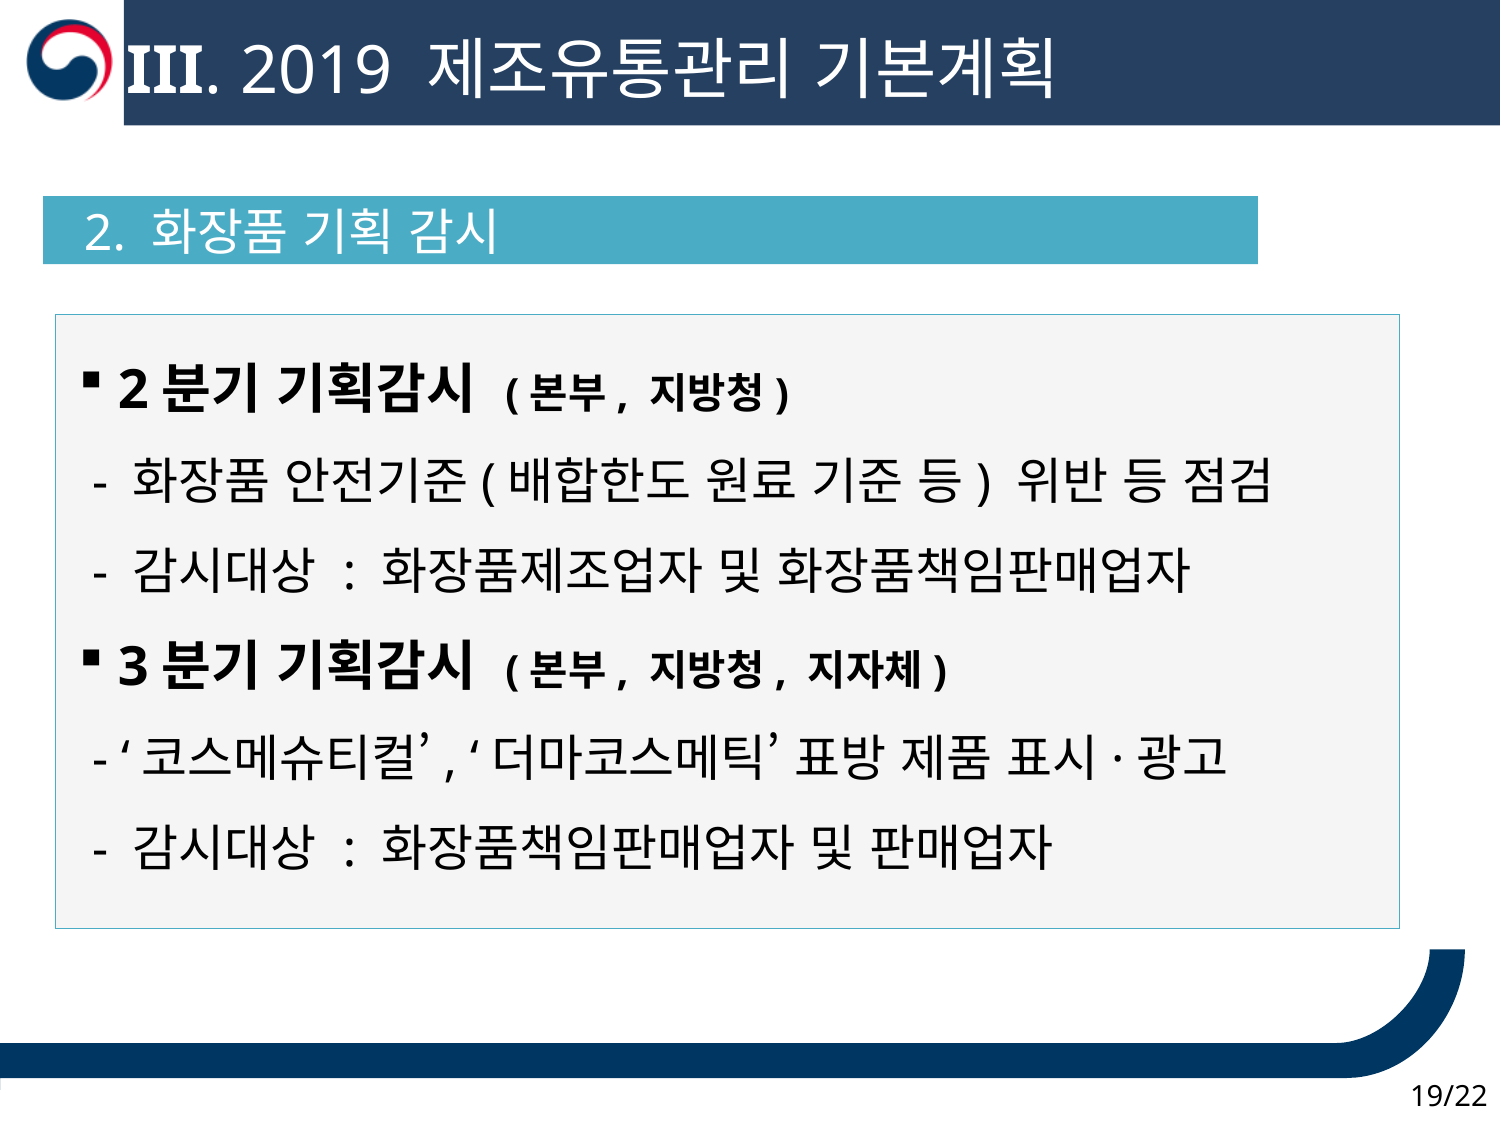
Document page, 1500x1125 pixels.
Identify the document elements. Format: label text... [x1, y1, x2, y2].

text_box 2분기 기획감시 (본부, 지방청) - 화장품 안전기준(배합한도 원료 기준 등) 위반 등 점검 - 감시대상 : 화장품제조업자 및 화장품책임판매업자 3분기 기획감시 (본부, 지방청, 지자체) - ‘코스메슈티컬’, ‘더마코스메틱’ 표방 제품 표시·광고 - 감시대상 : 화장품책임판매업자 및 판매업자 [55, 314, 1400, 929]
text_box III. 2019 제조유통관리 기본계획 [112, 19, 1382, 122]
picture [26, 19, 112, 102]
text_box 2. 화장품 기획 감시 [43, 196, 1258, 265]
text_box 19/22 [1387, 1070, 1500, 1121]
